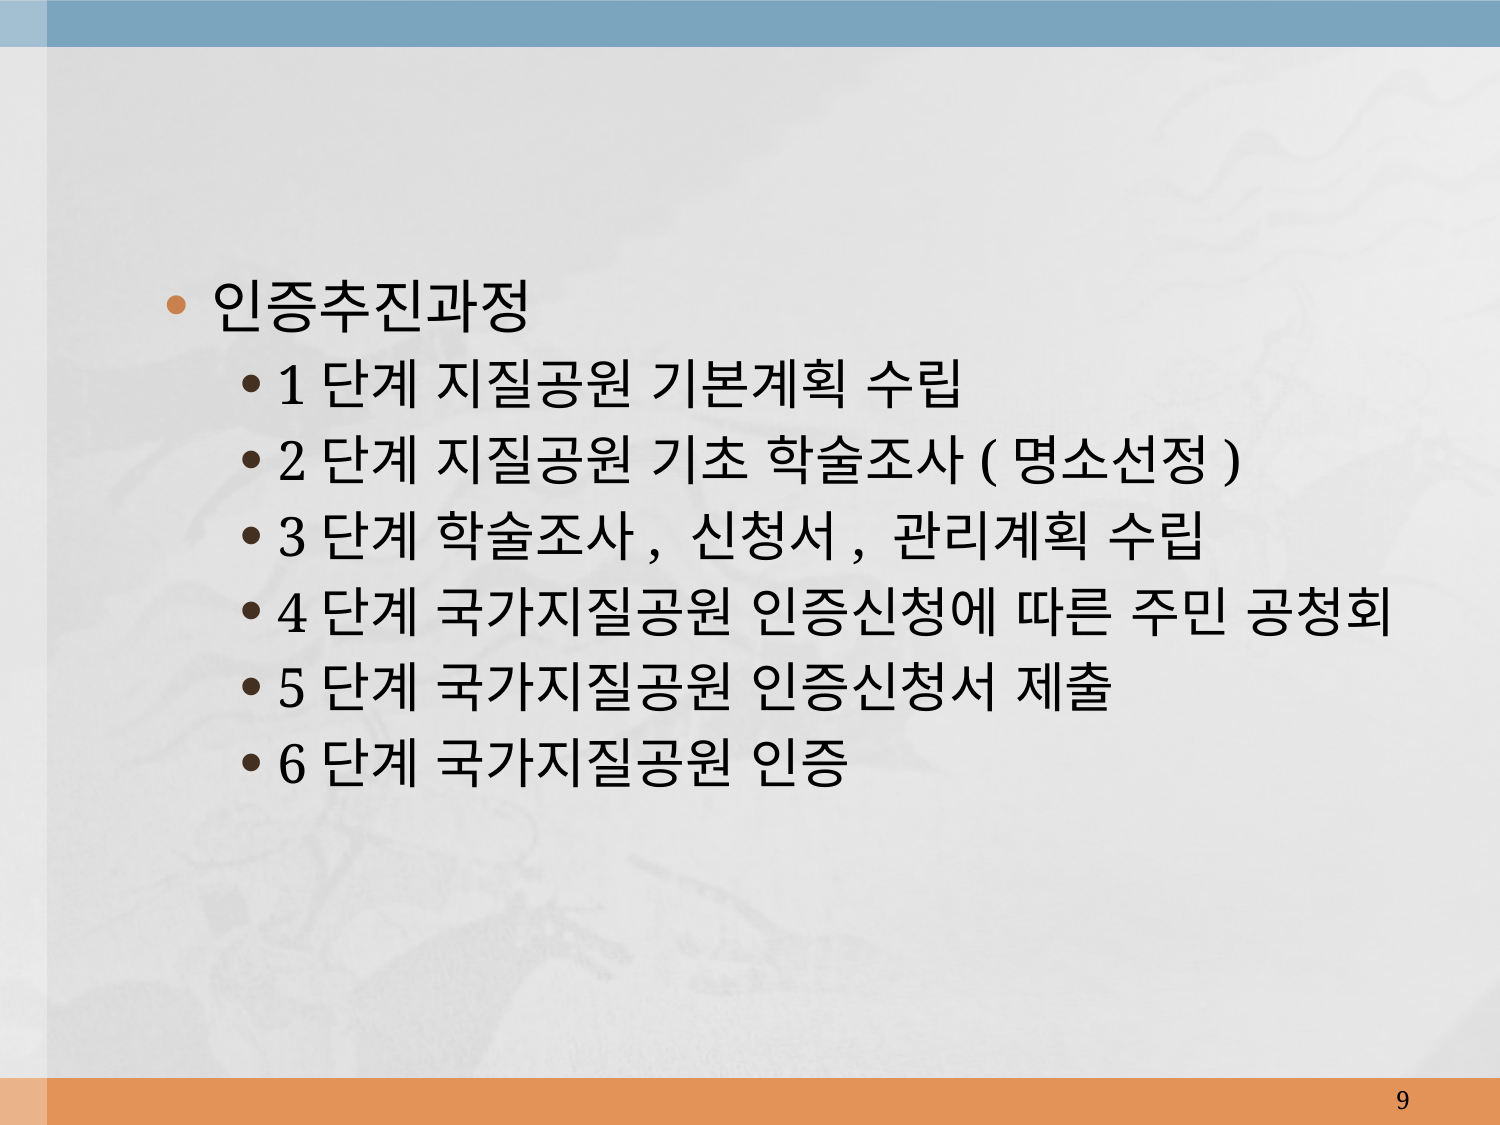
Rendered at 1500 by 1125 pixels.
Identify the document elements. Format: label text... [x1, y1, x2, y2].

slide_number 9 [1074, 1078, 1425, 1125]
list 인증추진과정 1단계 지질공원 기본계획 수립 2단계 지질공원 기초 학술조사(명소선정) 3단계 학술조사, 신청서, 관리계획 수립 4단계 국가지질공원 인증신청에 따른 주민 공청회 5단계 국가지질공원 인증신청서 제출 6단계 국가지질공원 인증 [75, 262, 1425, 1005]
